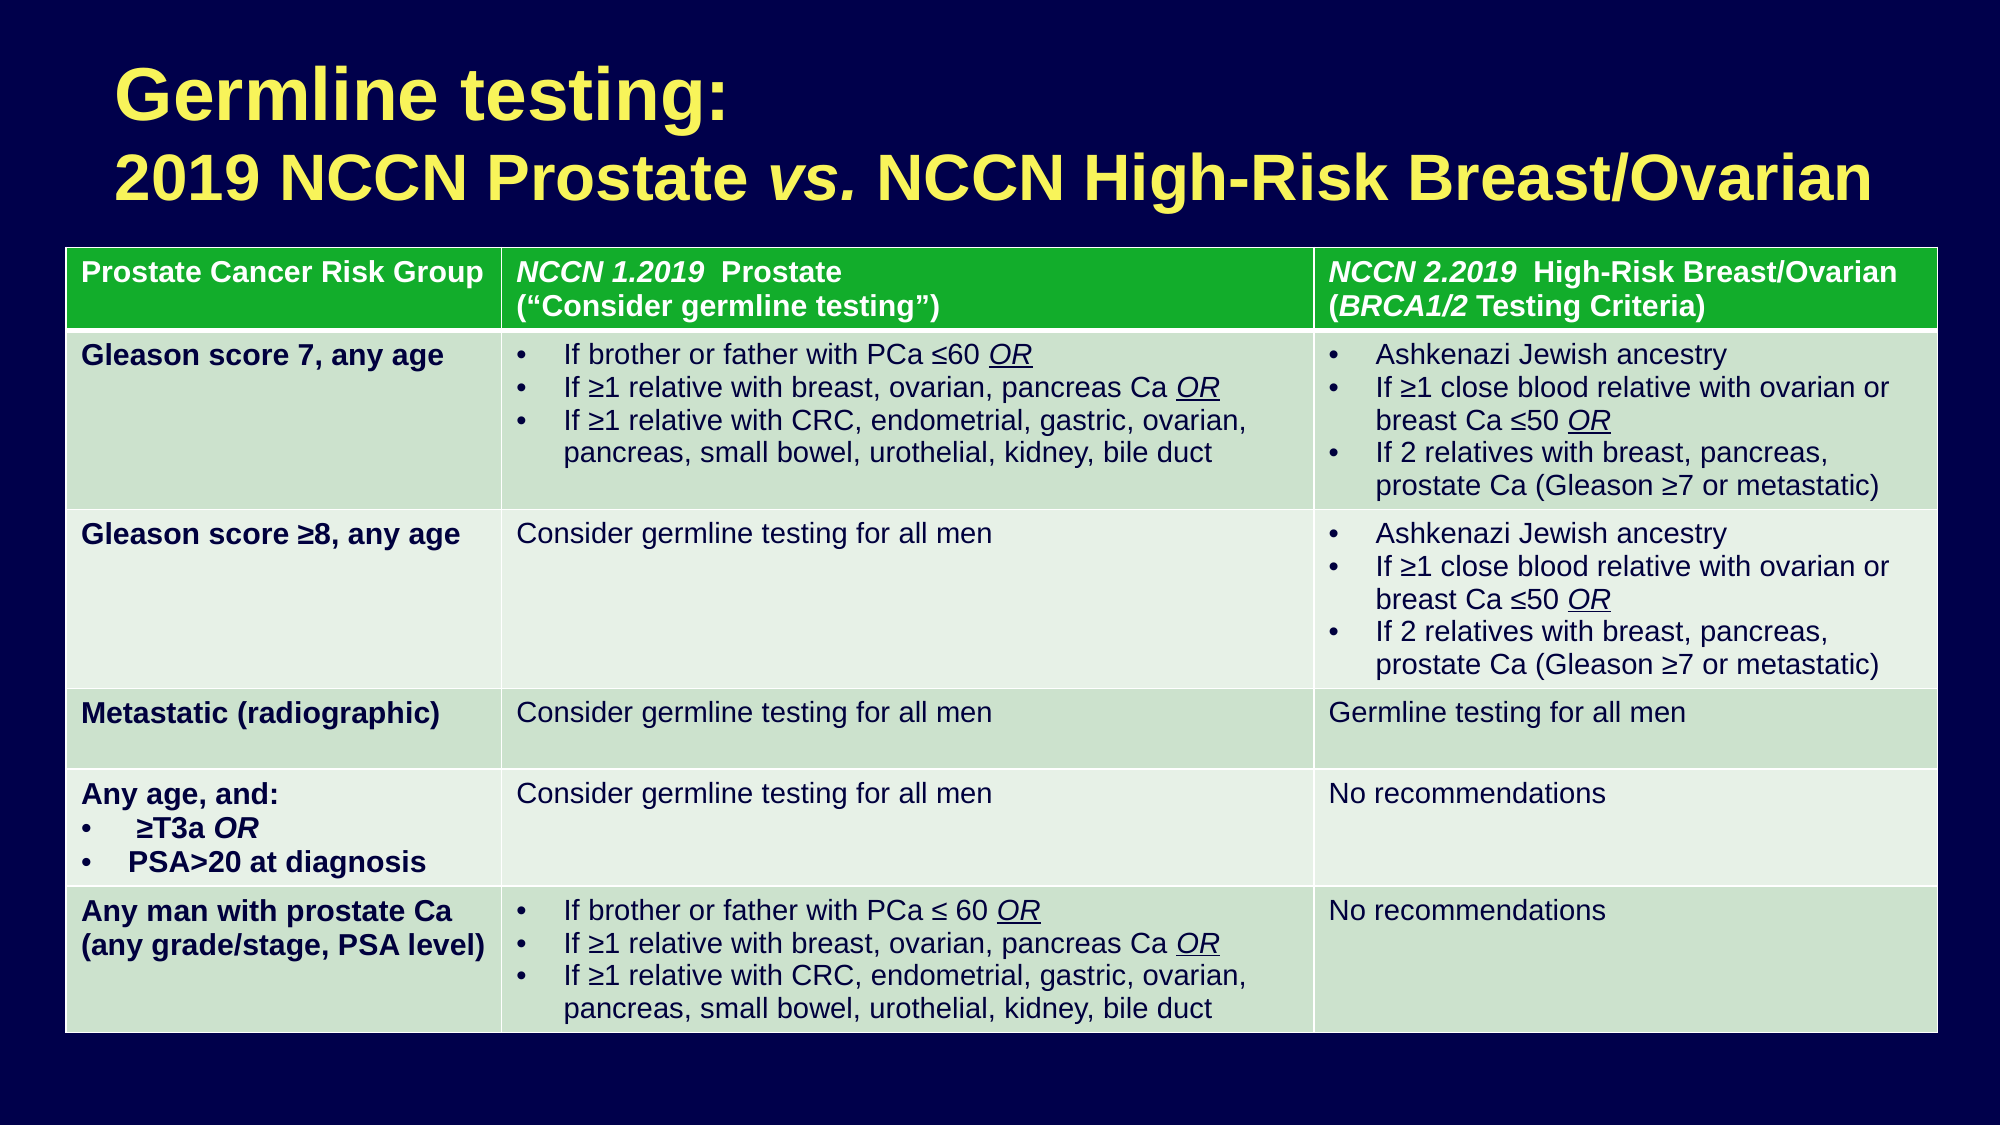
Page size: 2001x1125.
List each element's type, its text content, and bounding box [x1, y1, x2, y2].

table_cell Metastatic (radiographic) [67, 689, 501, 768]
table_header NCCN 1.2019 Prostate (“Consider germline testing”) [502, 248, 1313, 328]
table_cell Consider germline testing for all men [502, 689, 1313, 768]
table_cell Consider germline testing for all men [502, 510, 1313, 688]
table_header Prostate Cancer Risk Group [67, 248, 501, 328]
table_header NCCN 2.2019 High-Risk Breast/Ovarian (BRCA1/2 Testing Criteria) [1315, 248, 1937, 328]
table_cell Ashkenazi Jewish ancestry If ≥1 close blood relative with ovarian or breast Ca ≤50 OR If 2 relatives with breast, pancreas, prostate Ca (Gleason ≥7 or metastatic) [1315, 510, 1937, 688]
table_cell Any man with prostate Ca (any grade/stage, PSA level) [67, 887, 501, 1032]
title Germline testing: 2019 NCCN Prostate vs. NCCN High-Risk Breast/Ovarian [100, 39, 1898, 220]
table_cell Ashkenazi Jewish ancestry If ≥1 close blood relative with ovarian or breast Ca ≤50 OR If 2 relatives with breast, pancreas, prostate Ca (Gleason ≥7 or metastatic) [1315, 333, 1937, 509]
table_cell If brother or father with PCa ≤ 60 OR If ≥1 relative with breast, ovarian, pancreas Ca OR If ≥1 relative with CRC, endometrial, gastric, ovarian, pancreas, small bowel, urothelial, kidney, bile duct [502, 887, 1313, 1032]
table_cell No recommendations [1315, 887, 1937, 1032]
table_cell Gleason score ≥8, any age [67, 510, 501, 688]
table_cell Gleason score 7, any age [67, 333, 501, 509]
table_cell If brother or father with PCa ≤60 OR If ≥1 relative with breast, ovarian, pancreas Ca OR If ≥1 relative with CRC, endometrial, gastric, ovarian, pancreas, small bowel, urothelial, kidney, bile duct [502, 333, 1313, 509]
table_cell No recommendations [1315, 770, 1937, 885]
table_cell Germline testing for all men [1315, 689, 1937, 768]
table_cell Consider germline testing for all men [502, 770, 1313, 885]
table_cell Any age, and: ≥T3a OR PSA>20 at diagnosis [67, 770, 501, 885]
